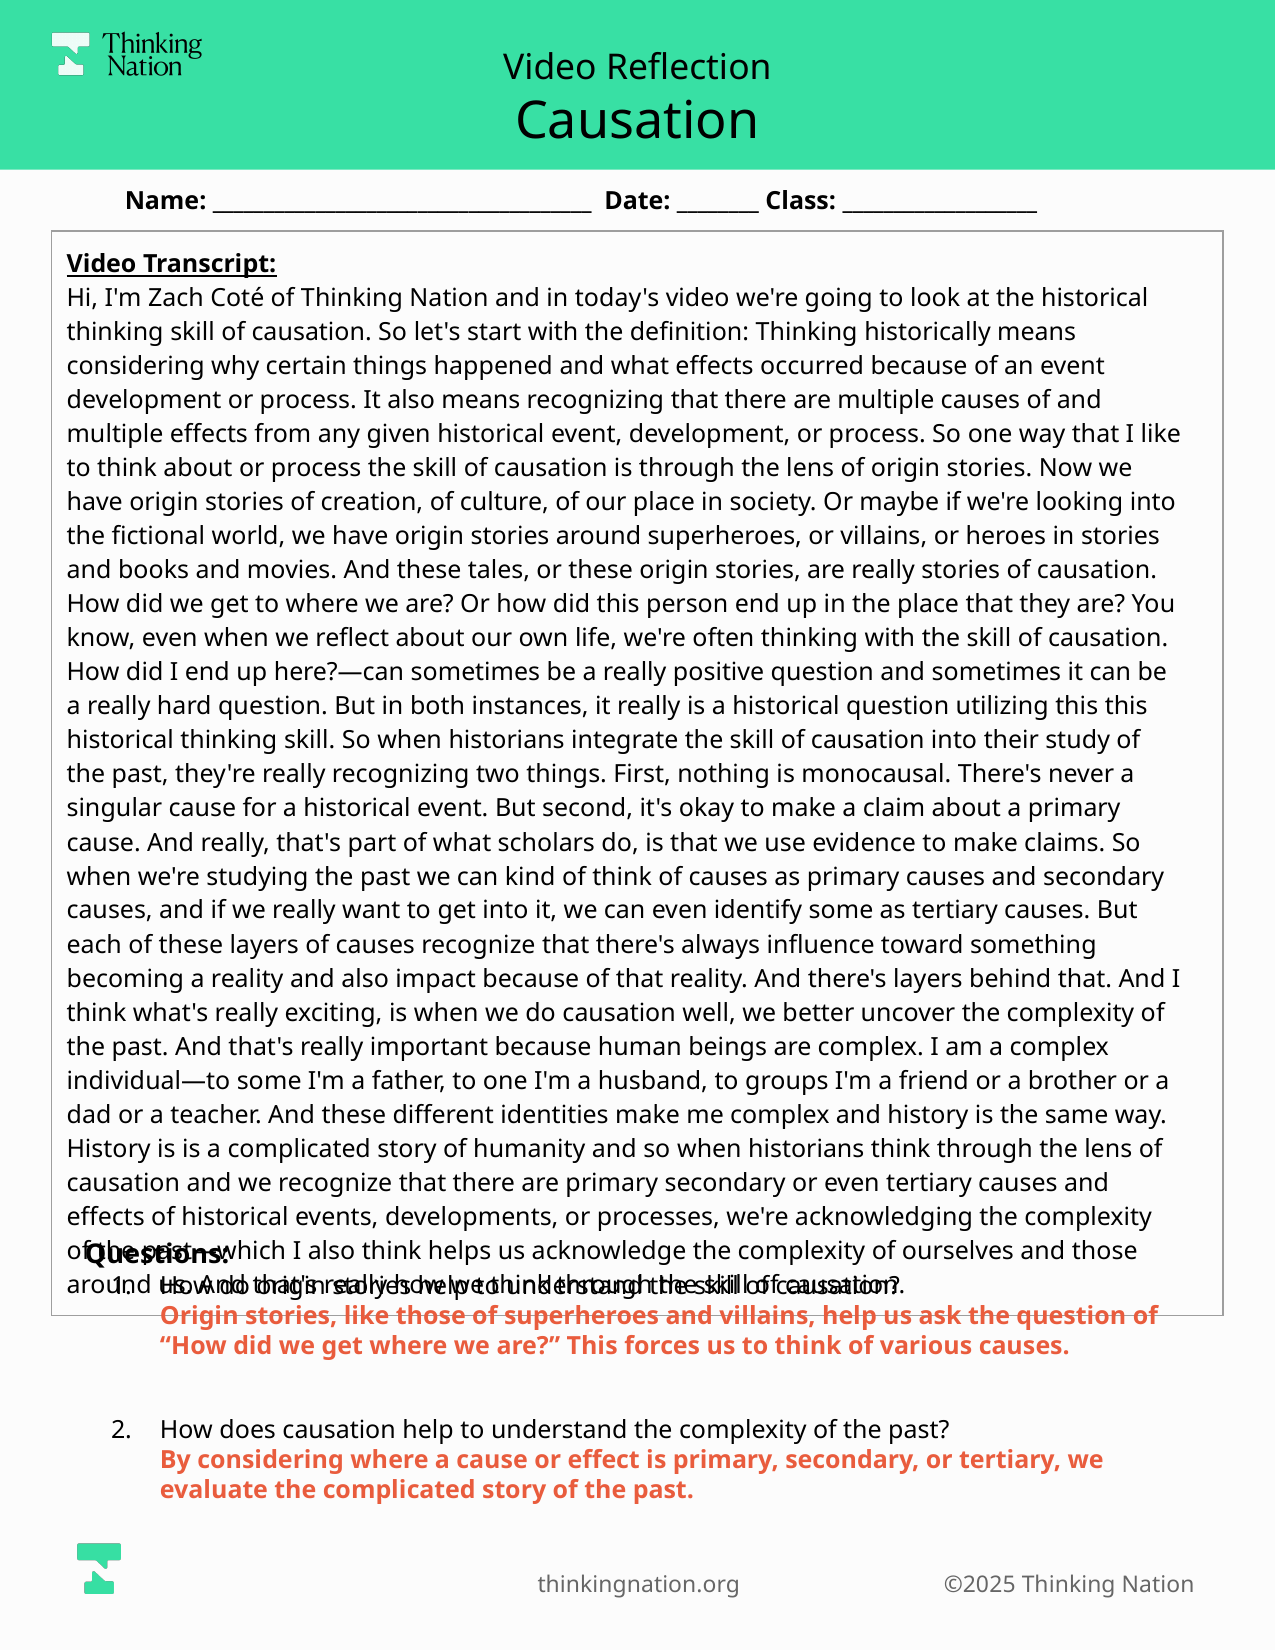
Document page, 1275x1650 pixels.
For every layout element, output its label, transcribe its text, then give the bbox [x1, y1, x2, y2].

text_box ©2025 Thinking Nation [909, 1553, 1211, 1605]
text_box Name: _____________________________________ Date: ________ Class: ___________________ [109, 169, 1165, 230]
picture [63, 1533, 134, 1604]
text_box Questions: How do origin stories help to understand the skill of causation? Origin stories, like those of superheroes and villains, help us ask the question of “How did we get where we are?” This forces us to think of various causes. How does causation help to understand the complexity of the past? By considering where a cause or effect is primary, secondary, or tertiary, we evaluate the complicated story of the past. [69, 1221, 1205, 1547]
table_header Video Transcript: Hi, I'm Zach Coté of Thinking Nation and in today's video we're going to look at the historical thinking skill of causation. So let's start with the definition: Thinking historically means considering why certain things happened and what effects occurred because of an event development or process. It also means recognizing that there are multiple causes of and multiple effects from any given historical event, development, or process. So one way that I like to think about or process the skill of causation is through the lens of origin stories. Now we have origin stories of creation, of culture, of our place in society. Or maybe if we're looking into the fictional world, we have origin stories around superheroes, or villains, or heroes in stories and books and movies. And these tales, or these origin stories, are really stories of causation. How did we get to where we are? Or how did this person end up in the place that they are? You know, even when we reflect about our own life, we're often thinking with the skill of causation. How did I end up here?—can sometimes be a really positive question and sometimes it can be a really hard question. But in both instances, it really is a historical question utilizing this this historical thinking skill. So when historians integrate the skill of causation into their study of the past, they're really recognizing two things. First, nothing is monocausal. There's never a singular cause for a historical event. But second, it's okay to make a claim about a primary cause. And really, that's part of what scholars do, is that we use evidence to make claims. So when we're studying the past we can kind of think of causes as primary causes and secondary causes, and if we really want to get into it, we can even identify some as tertiary causes. But each of these layers of causes recognize that there's always influence toward something becoming a reality and also impact because of that reality. And there's layers behind that. And I think what's really exciting, is when we do causation well, we better uncover the complexity of the past. And that's really important because human beings are complex. I am a complex individual—to some I'm a father, to one I'm a husband, to groups I'm a friend or a brother or a dad or a teacher. And these different identities make me complex and history is the same way. History is is a complicated story of humanity and so when historians think through the lens of causation and we recognize that there are primary secondary or even tertiary causes and effects of historical events, developments, or processes, we're acknowledging the complexity of the past—which I also think helps us acknowledge the complexity of ourselves and those around us. And that's really how we think through the skill of causation. [52, 232, 1222, 1315]
text_box Video Reflection Causation [0, 0, 1275, 170]
text_box thinkingnation.org [488, 1553, 790, 1605]
picture [35, 17, 207, 90]
